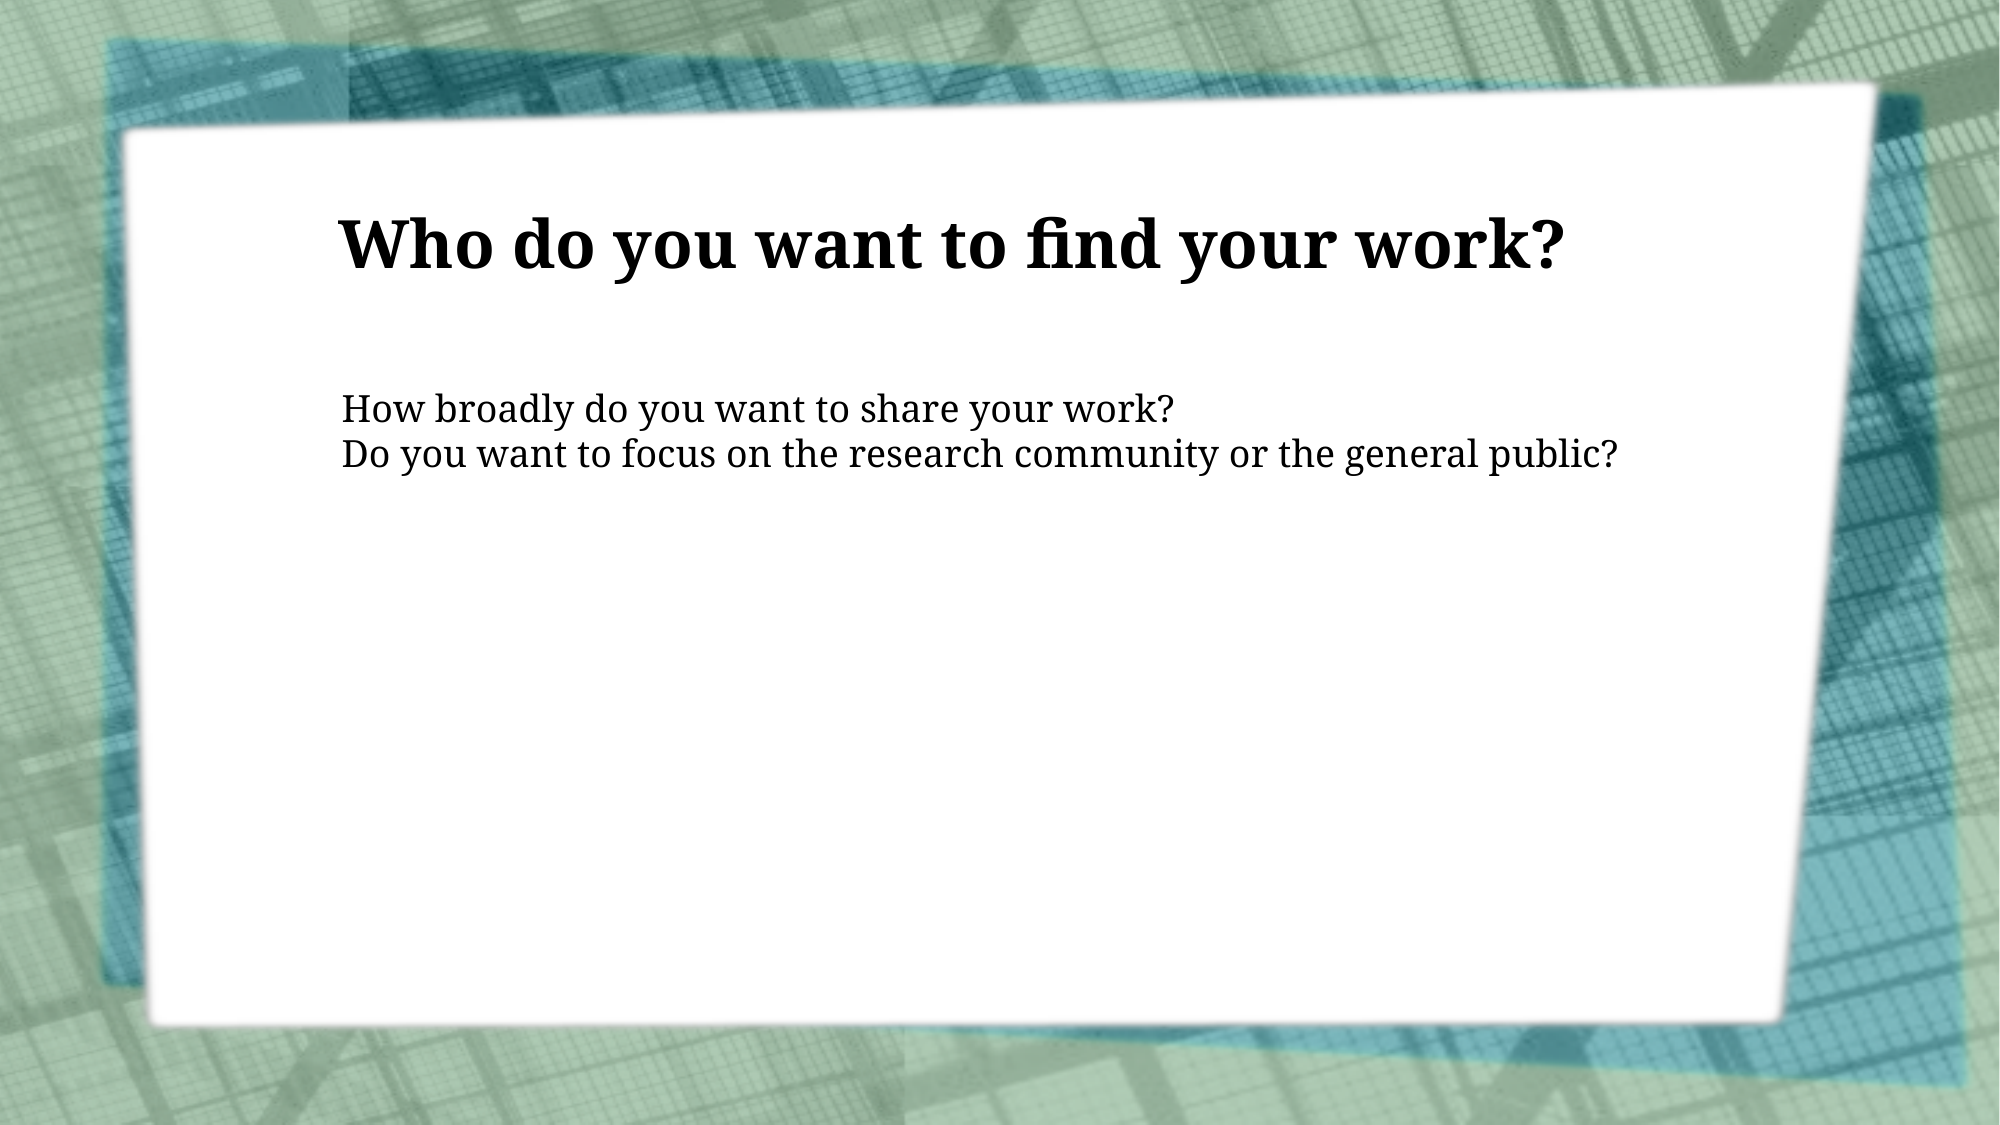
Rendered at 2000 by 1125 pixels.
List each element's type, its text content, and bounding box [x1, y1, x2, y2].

picture [0, 0, 2000, 1125]
title Who do you want to find your work? [168, 0, 1739, 291]
text_box How broadly do you want to share your work? Do you want to focus on the research community or the general public? [326, 332, 1726, 483]
